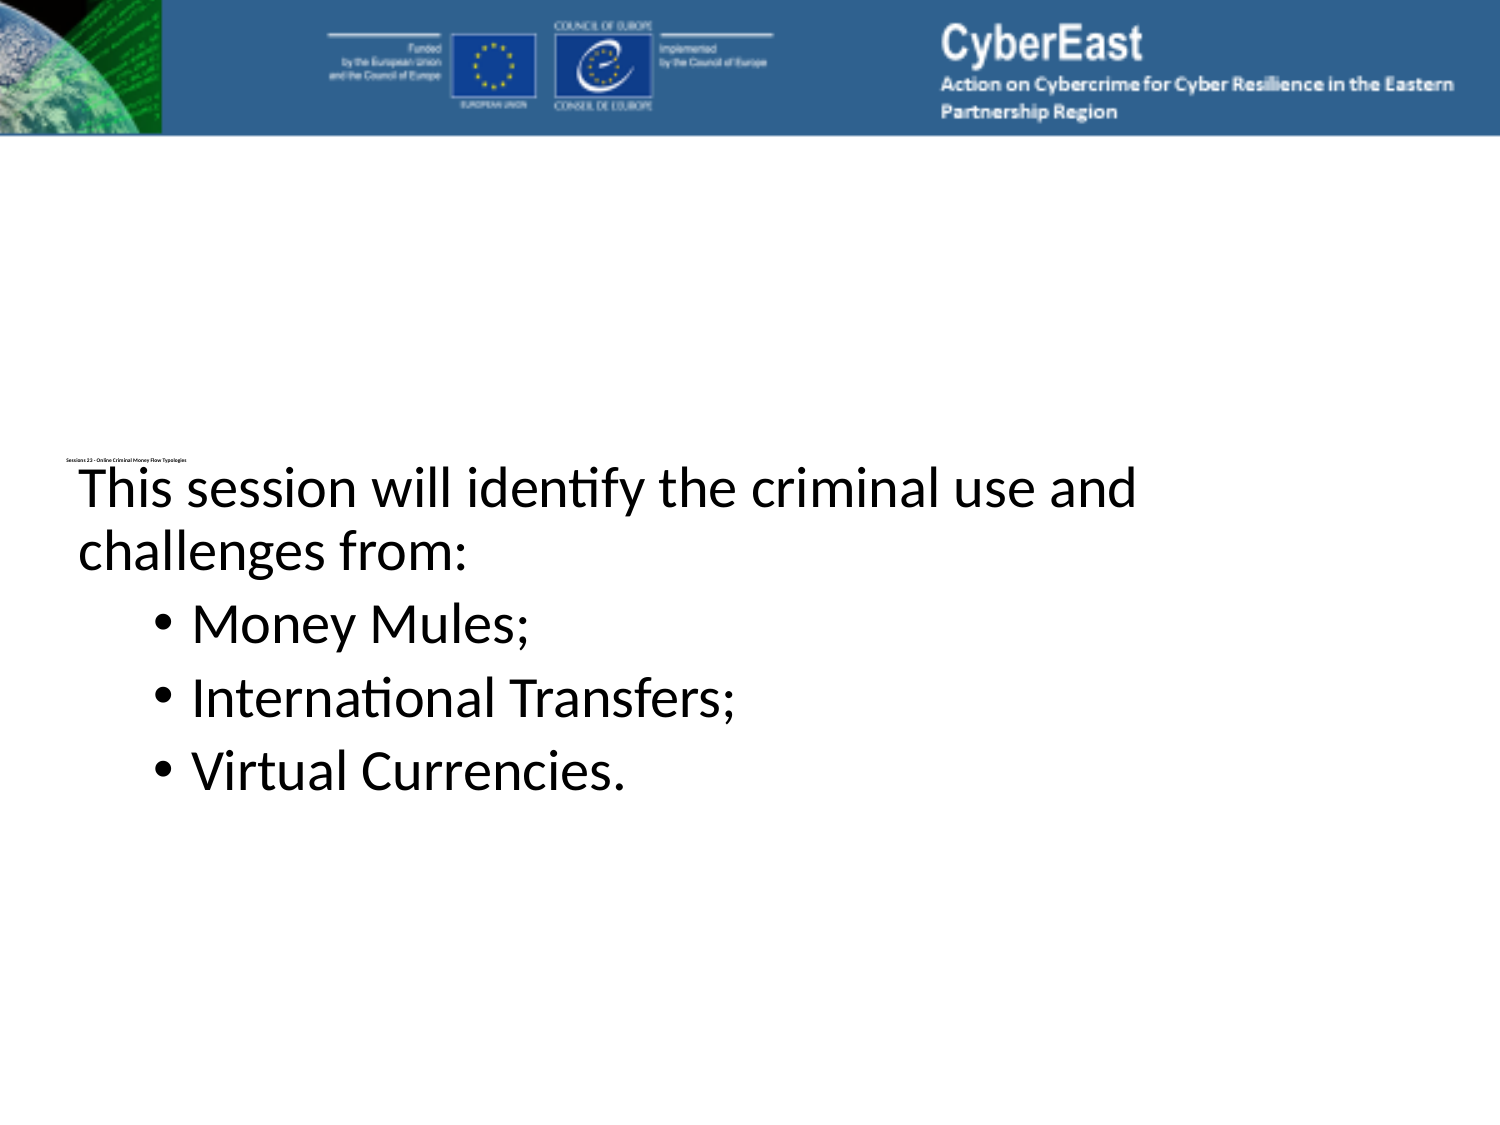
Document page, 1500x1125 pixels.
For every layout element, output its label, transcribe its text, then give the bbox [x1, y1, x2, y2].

title Sessions 23 - Online Criminal Money Flow Typologies [51, 448, 1402, 498]
picture [0, 0, 1500, 1125]
list This session will identify the criminal use and challenges from: Money Mules; International Transfers; Virtual Currencies. [63, 450, 1293, 927]
